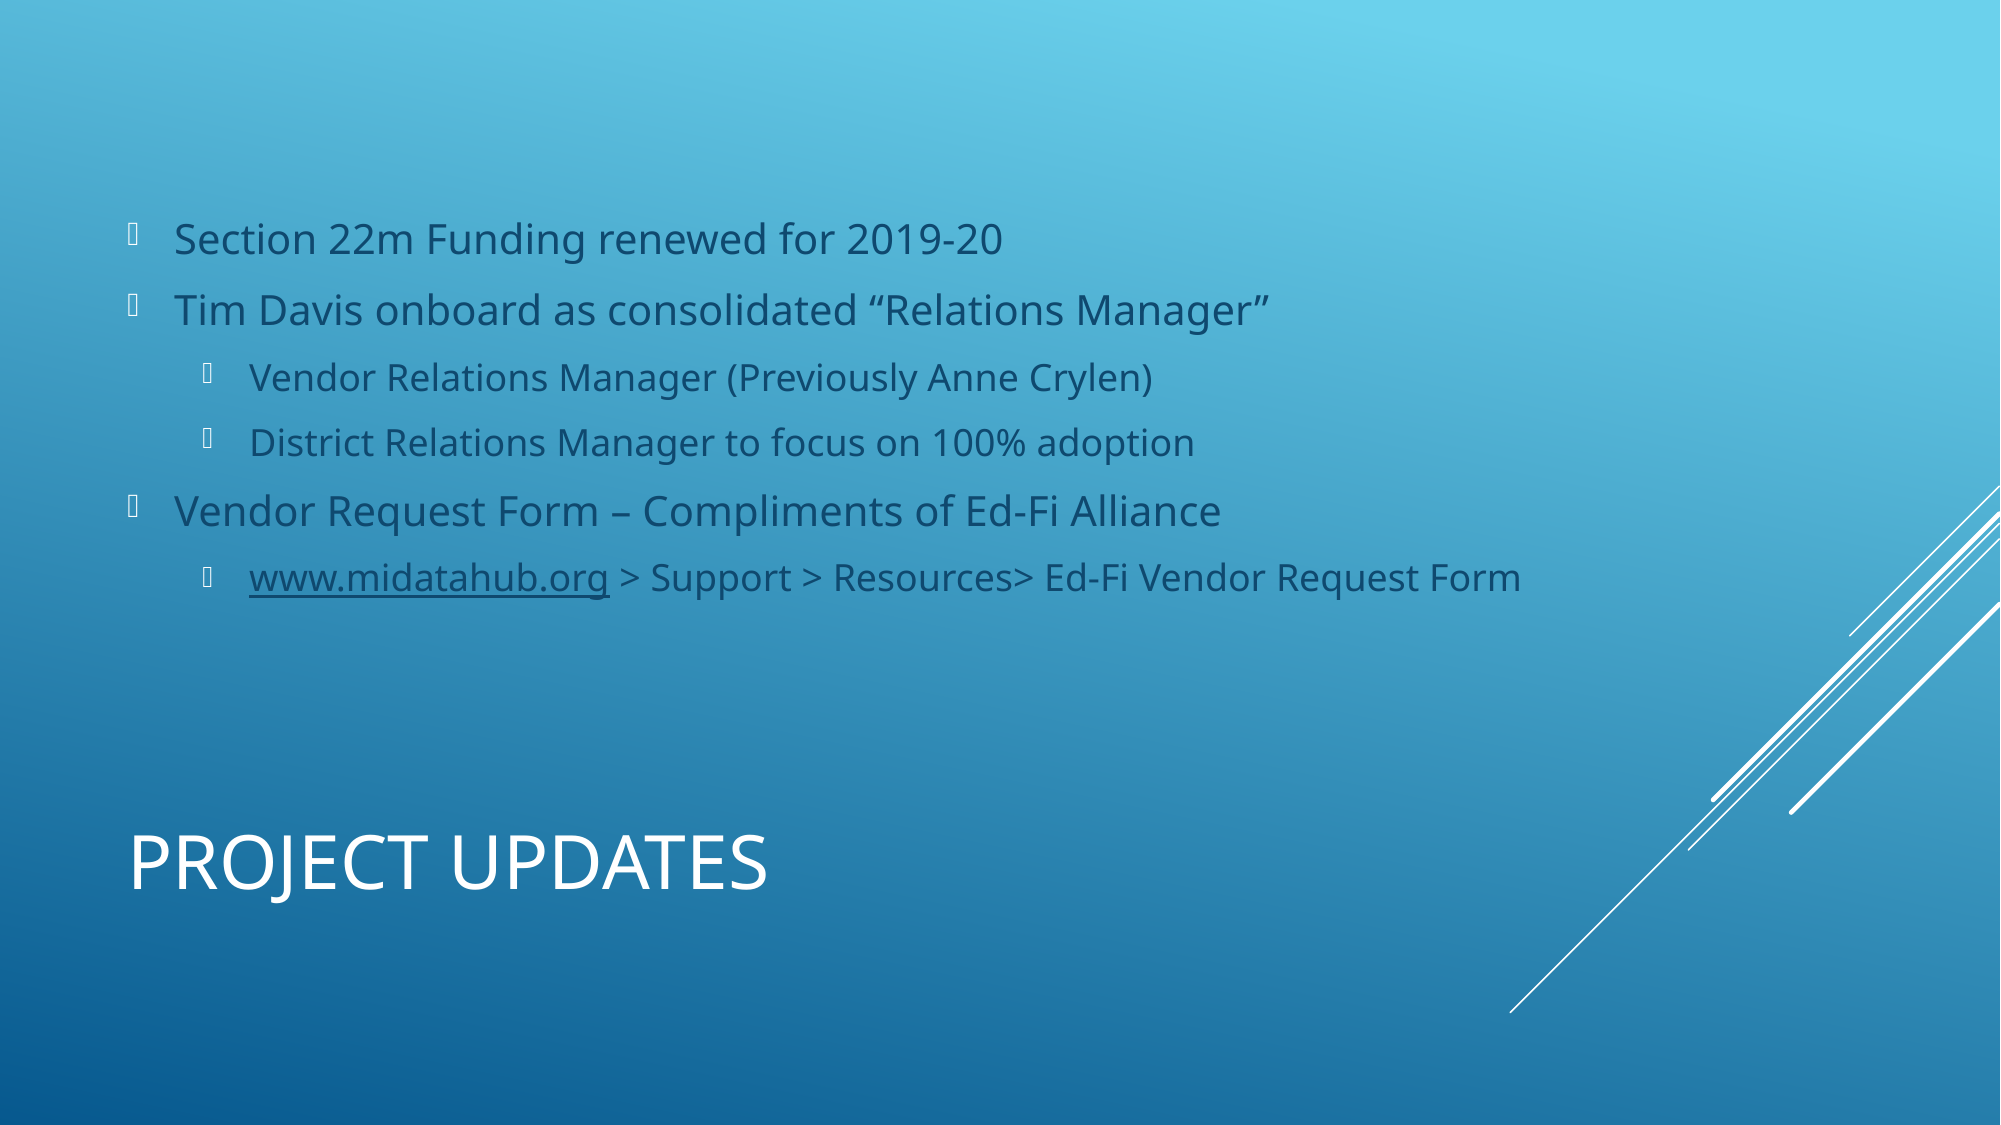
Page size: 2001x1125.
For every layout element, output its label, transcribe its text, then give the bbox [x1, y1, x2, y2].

list Section 22m Funding renewed for 2019-20 Tim Davis onboard as consolidated “Relations Manager” Vendor Relations Manager (Previously Anne Crylen) District Relations Manager to focus on 100% adoption Vendor Request Form – Compliments of Ed-Fi Alliance www.midatahub.org > Support > Resources> Ed-Fi Vendor Request Form [112, 112, 1646, 706]
title Project Updates [112, 736, 1513, 984]
